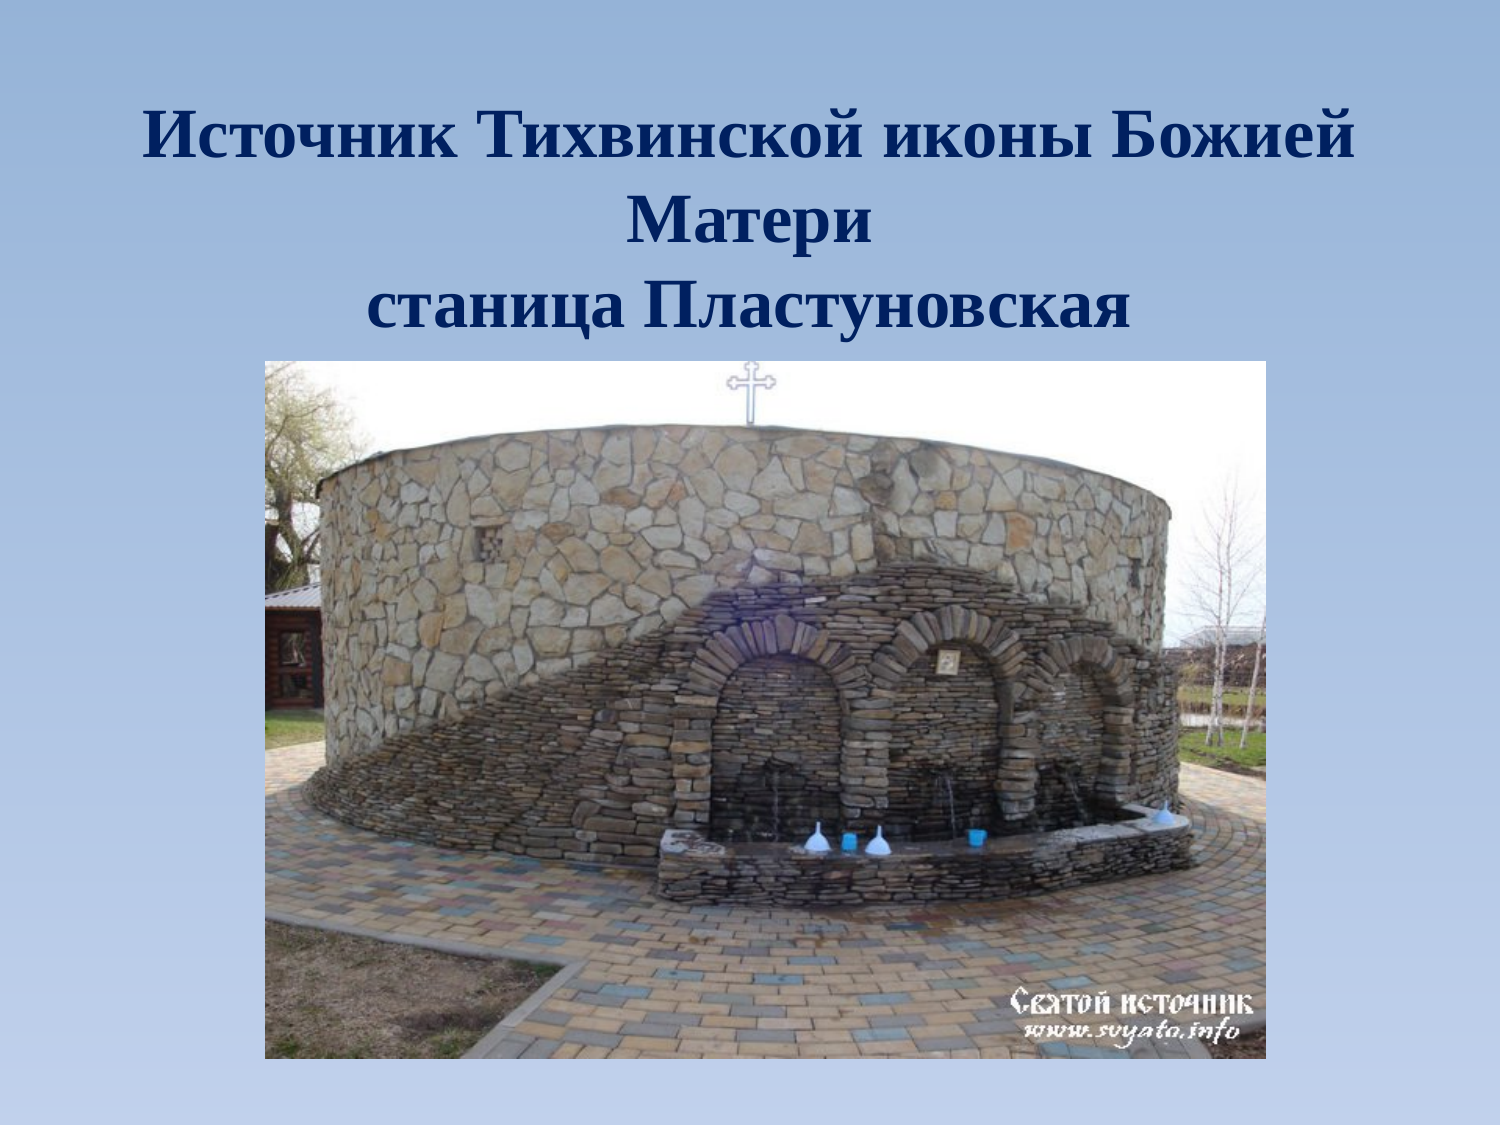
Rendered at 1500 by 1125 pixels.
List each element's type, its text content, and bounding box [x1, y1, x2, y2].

picture [265, 361, 1266, 1059]
title Источник Тихвинской иконы Божией Матери станица Пластуновская [75, 78, 1425, 350]
